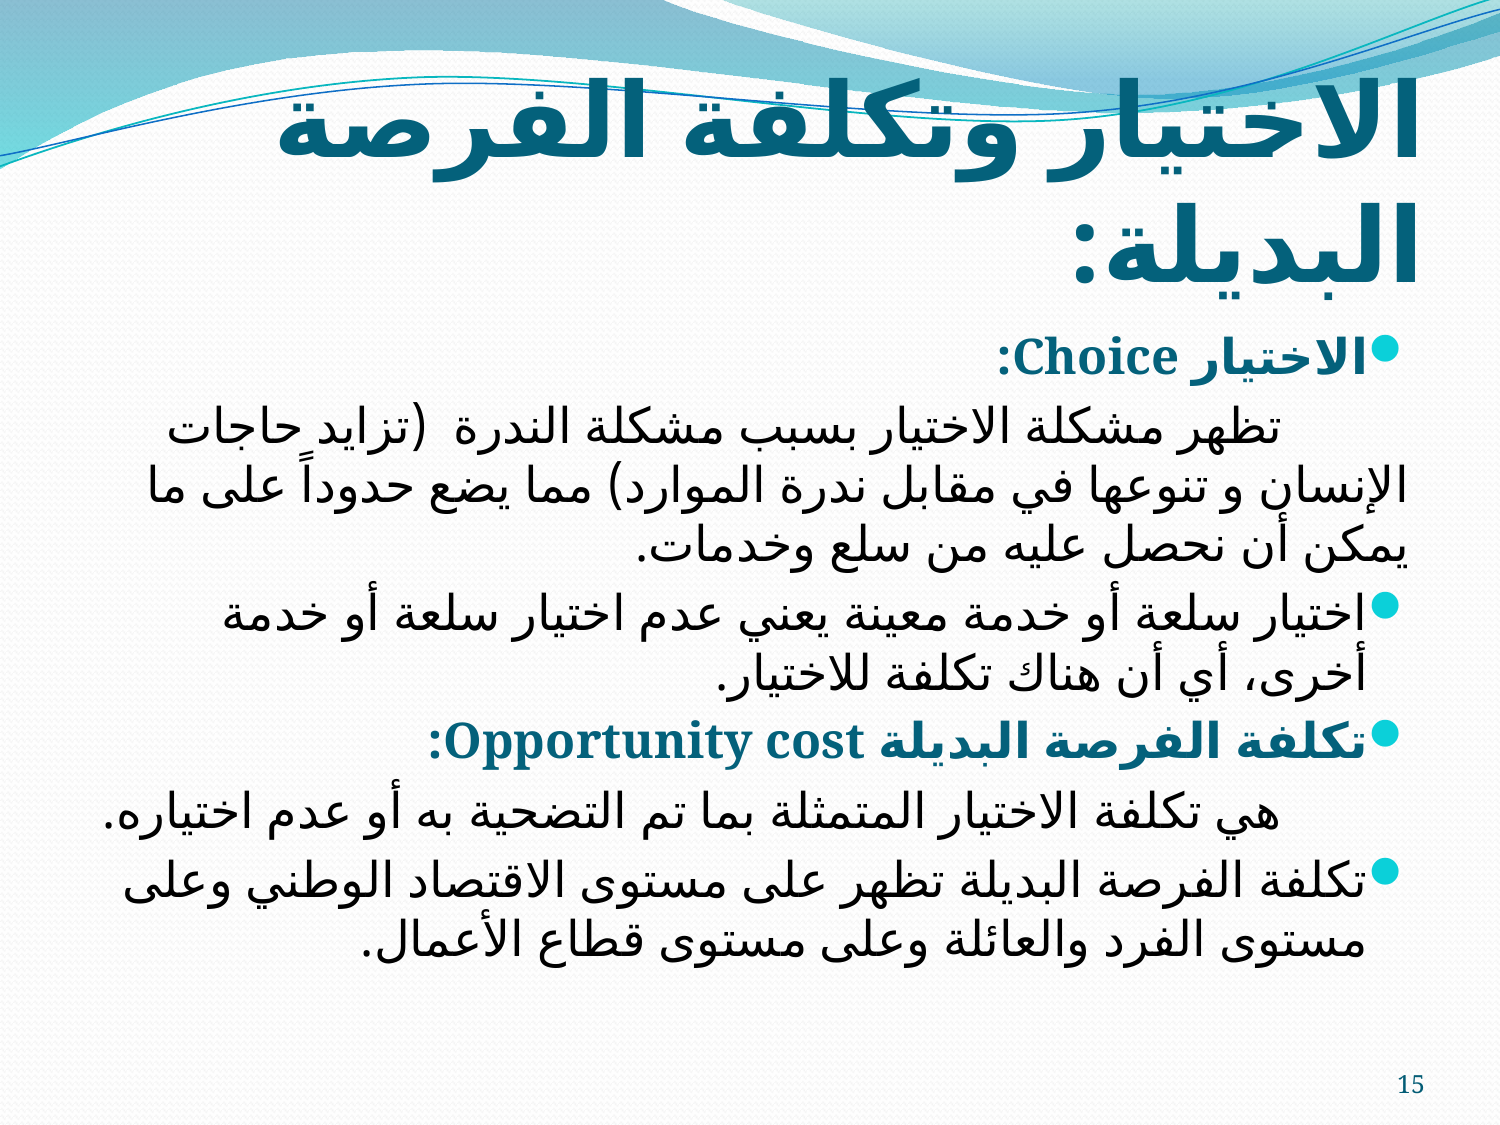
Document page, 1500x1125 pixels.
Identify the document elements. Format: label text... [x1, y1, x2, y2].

title الاختيار وتكلفة الفرصة البديلة: [75, 115, 1425, 303]
slide_number 15 [1299, 1042, 1425, 1103]
list الاختيار Choice: تظهر مشكلة الاختيار بسبب مشكلة الندرة (تزايد حاجات الإنسان و تنوعها في مقابل ندرة الموارد) مما يضع حدوداً على ما يمكن أن نحصل عليه من سلع وخدمات. اختيار سلعة أو خدمة معينة يعني عدم اختيار سلعة أو خدمة أخرى، أي أن هناك تكلفة للاختيار. تكلفة الفرصة البديلة Opportunity cost: هي تكلفة الاختيار المتمثلة بما تم التضحية به أو عدم اختياره. تكلفة الفرصة البديلة تظهر على مستوى الاقتصاد الوطني وعلى مستوى الفرد والعائلة وعلى مستوى قطاع الأعمال. [75, 317, 1425, 1038]
